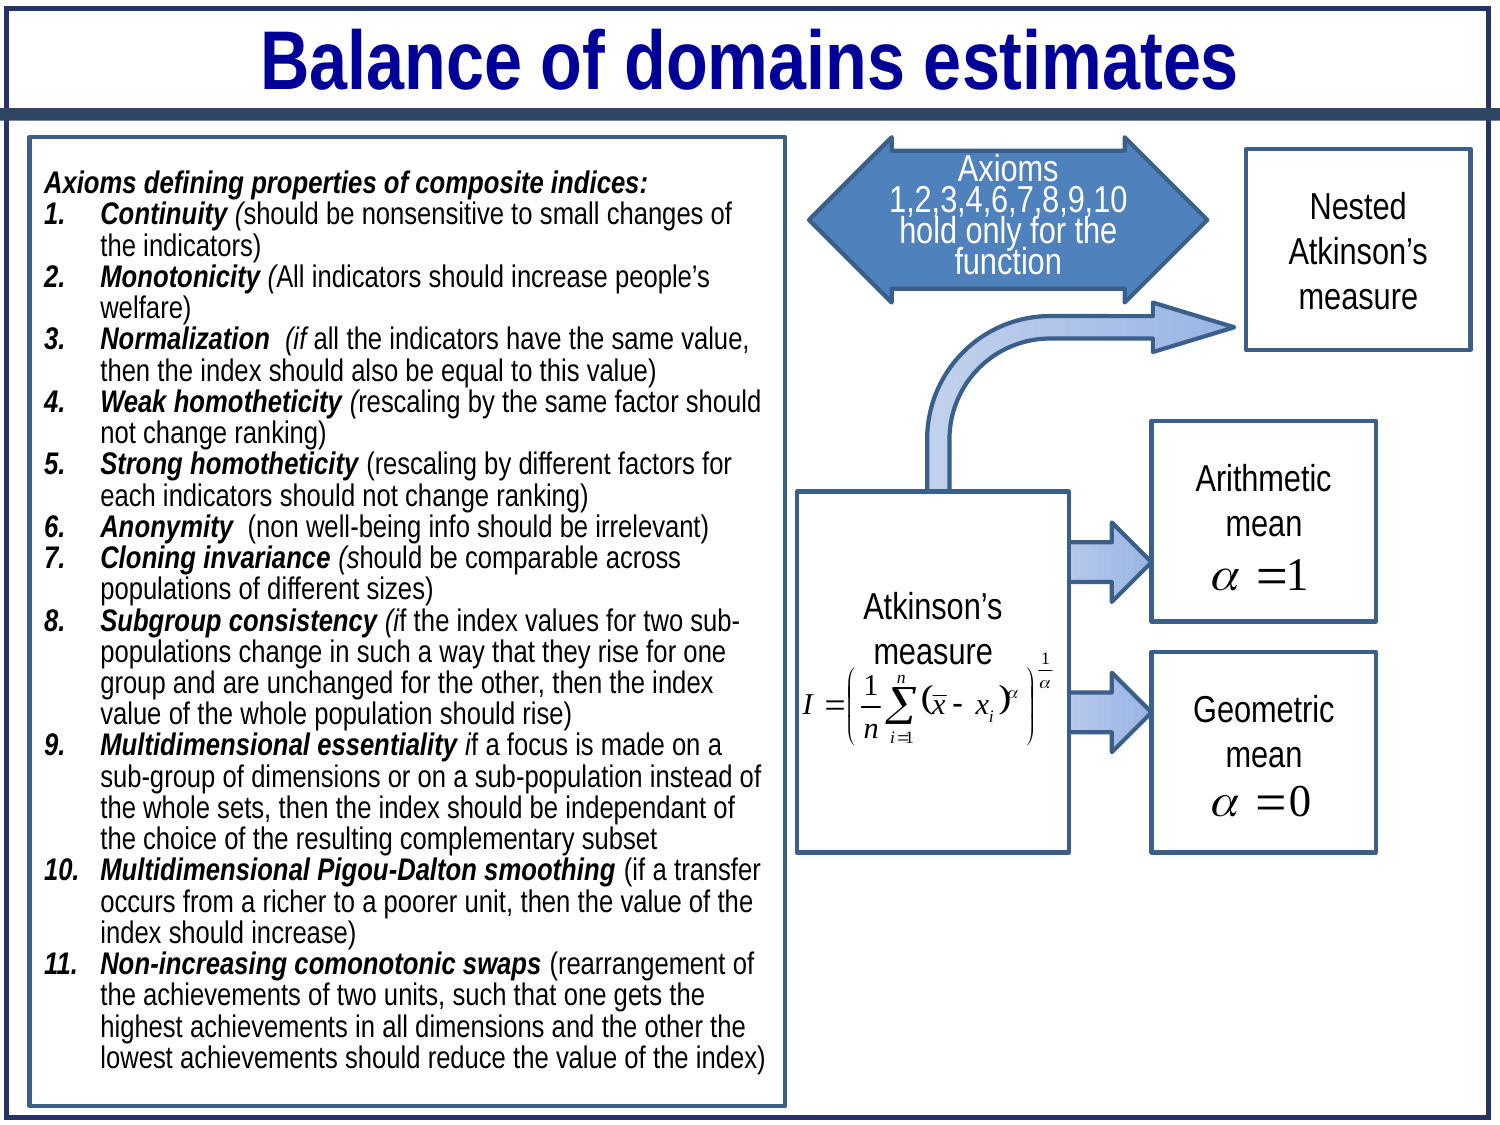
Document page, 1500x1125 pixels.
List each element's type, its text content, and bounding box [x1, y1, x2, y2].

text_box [1204, 547, 1312, 603]
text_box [796, 643, 1058, 753]
text_box [6, 115, 1489, 1118]
text_box Nested Atkinson’s measure [1244, 147, 1473, 352]
text_box [1071, 670, 1154, 755]
text_box [1071, 520, 1154, 604]
text_box Axioms 1,2,3,4,6,7,8,9,10 hold only for the function [806, 135, 1210, 305]
text_box Geometric mean [1149, 650, 1378, 855]
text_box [1204, 774, 1318, 829]
text_box Axioms defining properties of composite indices: Continuity (should be nonsensitive to small changes of the indicators) Monotonicity (All indicators should increase people’s welfare) Normalization (if all the indicators have the same value, then the index should also be equal to this value) Weak homotheticity (rescaling by the same factor should not change ranking) Strong homotheticity (rescaling by different factors for each indicators should not change ranking) Anonymity (non well-being info should be irrelevant) Cloning invariance (should be comparable across populations of different sizes) Subgroup consistency (if the index values for two sub-populations change in such a way that they rise for one group and are unchanged for the other, then the index value of the whole population should rise) Multidimensional essentiality if a focus is made on a sub-group of dimensions or on a sub-population instead of the whole sets, then the index should be independant of the choice of the resulting complementary subset Multidimensional Pigou-Dalton smoothing (if a transfer occurs from a richer to a poorer unit, then the value of the index should increase) Non-increasing comonotonic swaps (rearrangement of the achievements of two units, such that one gets the highest achievements in all dimensions and the other the lowest achievements should reduce the value of the index) [27, 135, 787, 1108]
title Balance of domains estimates [75, 1, 1425, 8]
text_box [6, 8, 1489, 114]
text_box Arithmetic mean [1149, 419, 1378, 624]
text_box [925, 300, 1237, 489]
text_box Atkinson’s measure [795, 489, 1071, 855]
